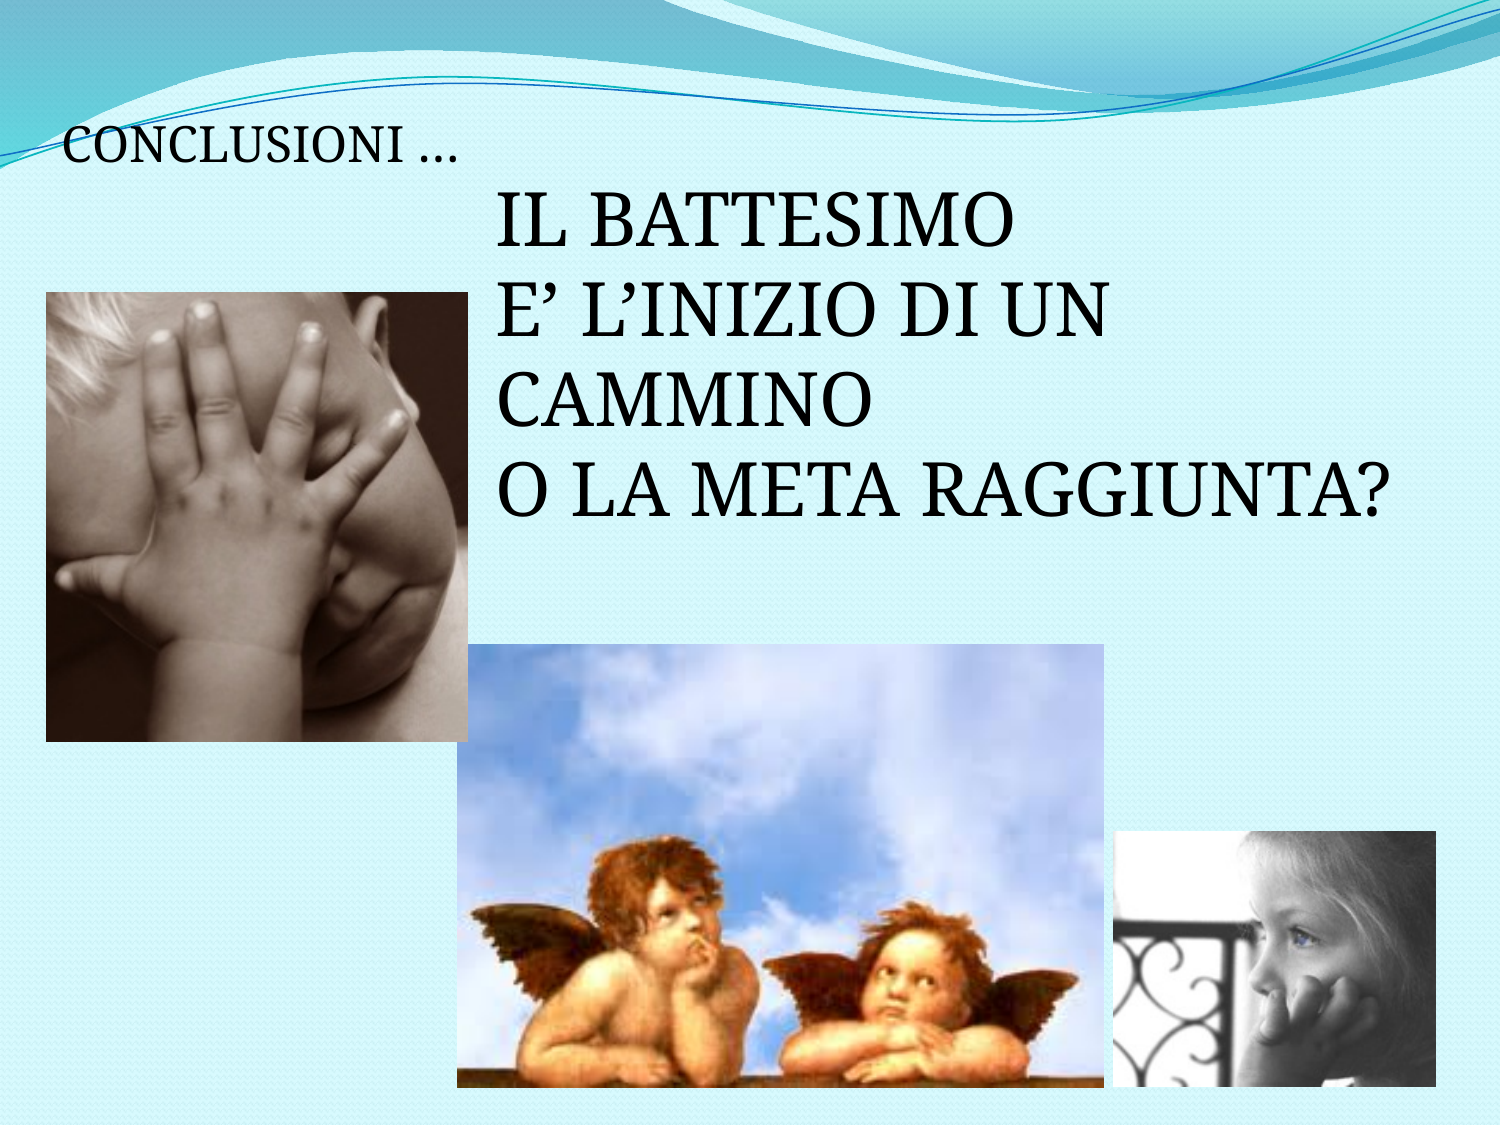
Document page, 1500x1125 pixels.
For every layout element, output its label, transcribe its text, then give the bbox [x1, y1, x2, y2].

picture [456, 644, 1104, 1089]
picture [1113, 831, 1436, 1087]
picture [46, 292, 468, 743]
text_box IL BATTESIMO E’ L’INIZIO DI UN CAMMINO O LA META RAGGIUNTA? [480, 163, 1430, 539]
text_box CONCLUSIONI … [46, 105, 539, 181]
